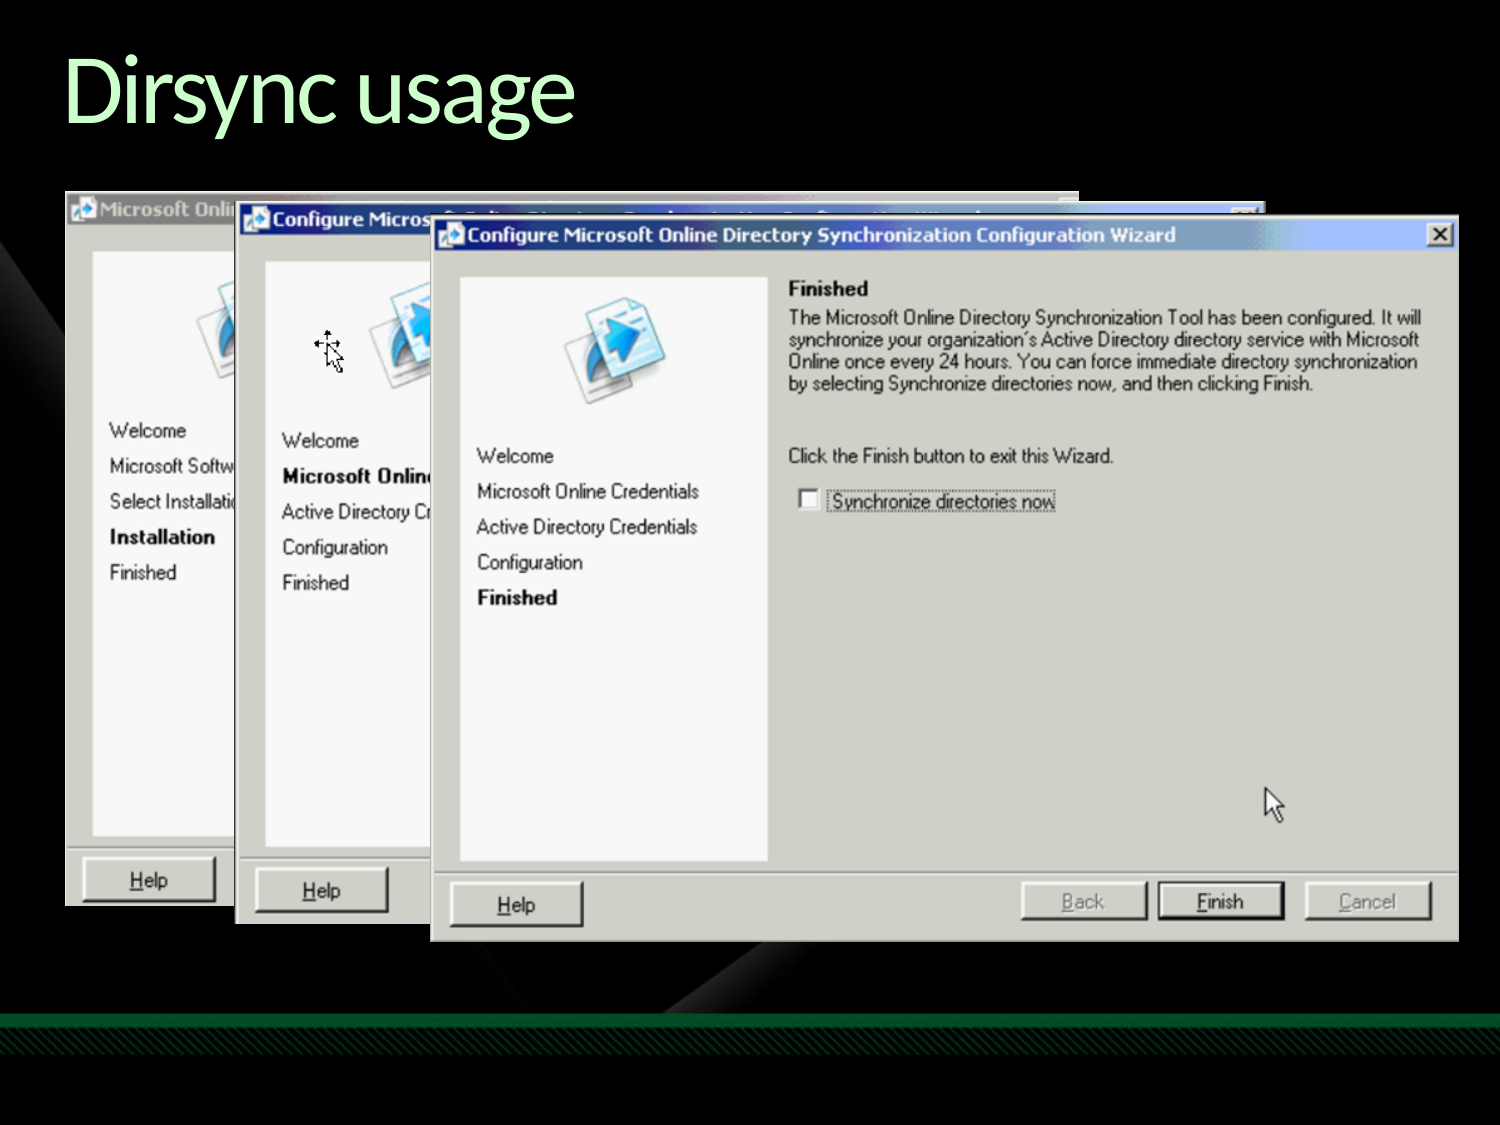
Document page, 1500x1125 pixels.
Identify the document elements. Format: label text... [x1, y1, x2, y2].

title Dirsync usage [62, 37, 1438, 147]
picture [0, 0, 1500, 1125]
